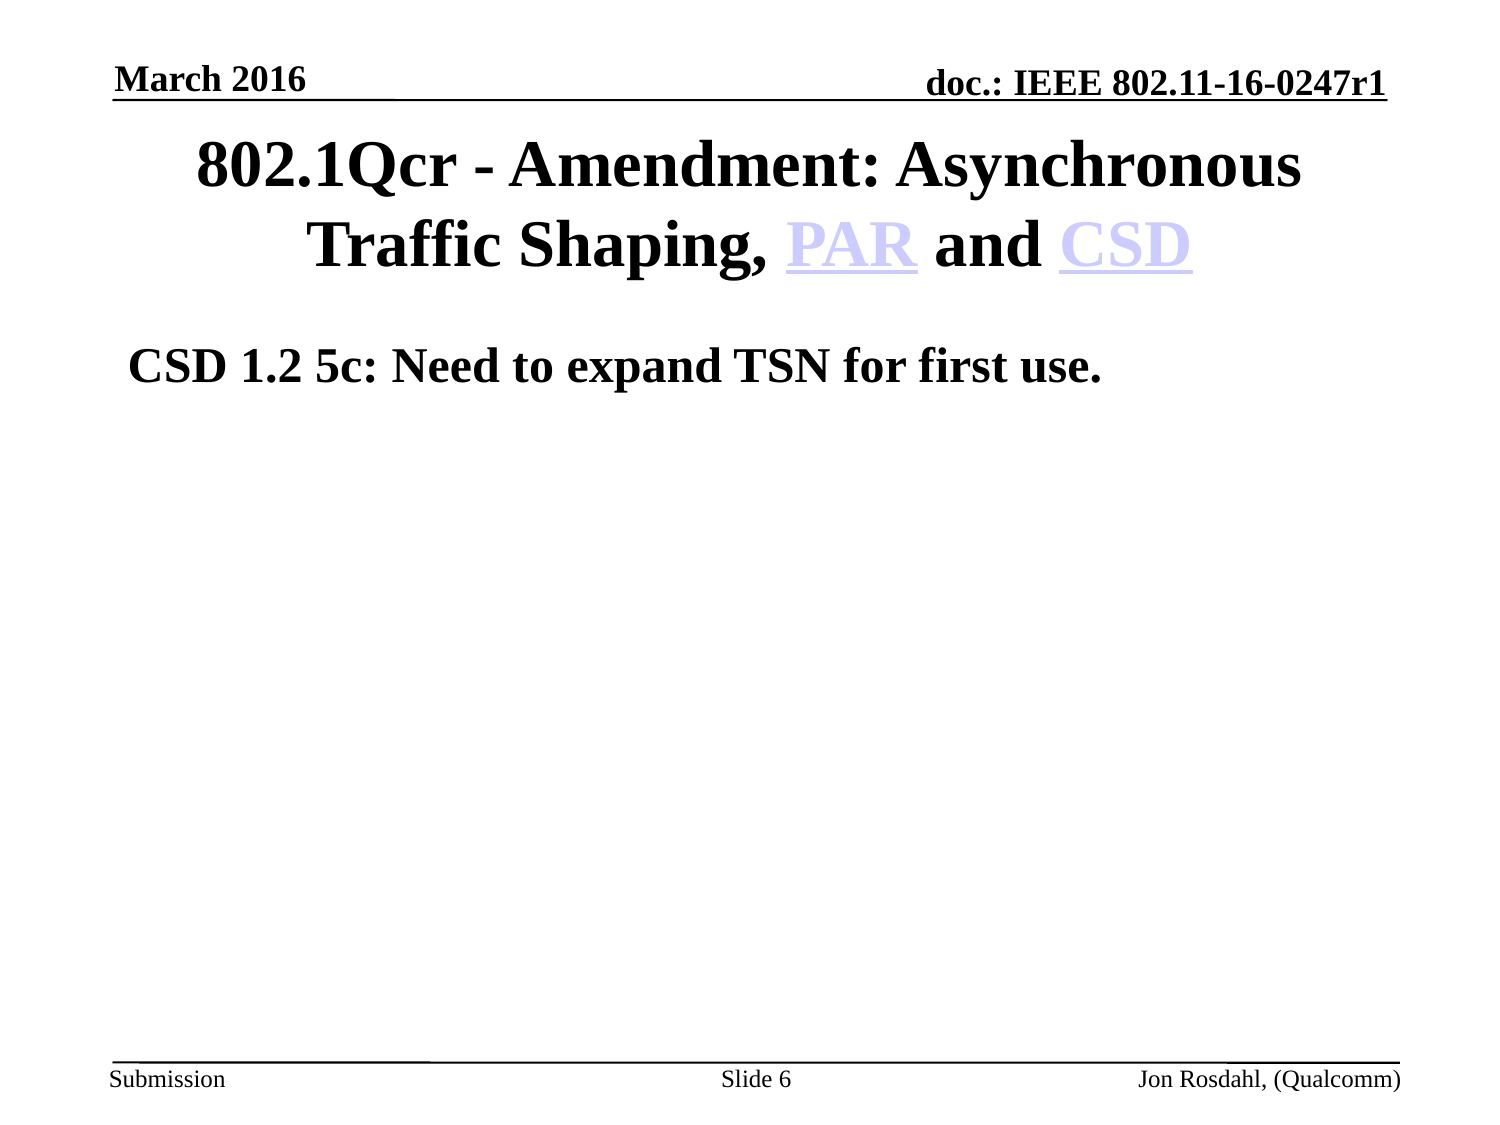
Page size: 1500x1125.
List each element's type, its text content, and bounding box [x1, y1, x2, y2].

list CSD 1.2 5c: Need to expand TSN for first use. [112, 324, 1388, 1000]
title 802.1Qcr - Amendment: Asynchronous Traffic Shaping, PAR and CSD [112, 112, 1388, 288]
slide_number Slide 6 [712, 1061, 800, 1123]
footer Jon Rosdahl, (Qualcomm) [878, 1061, 1402, 1093]
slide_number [114, 54, 423, 100]
